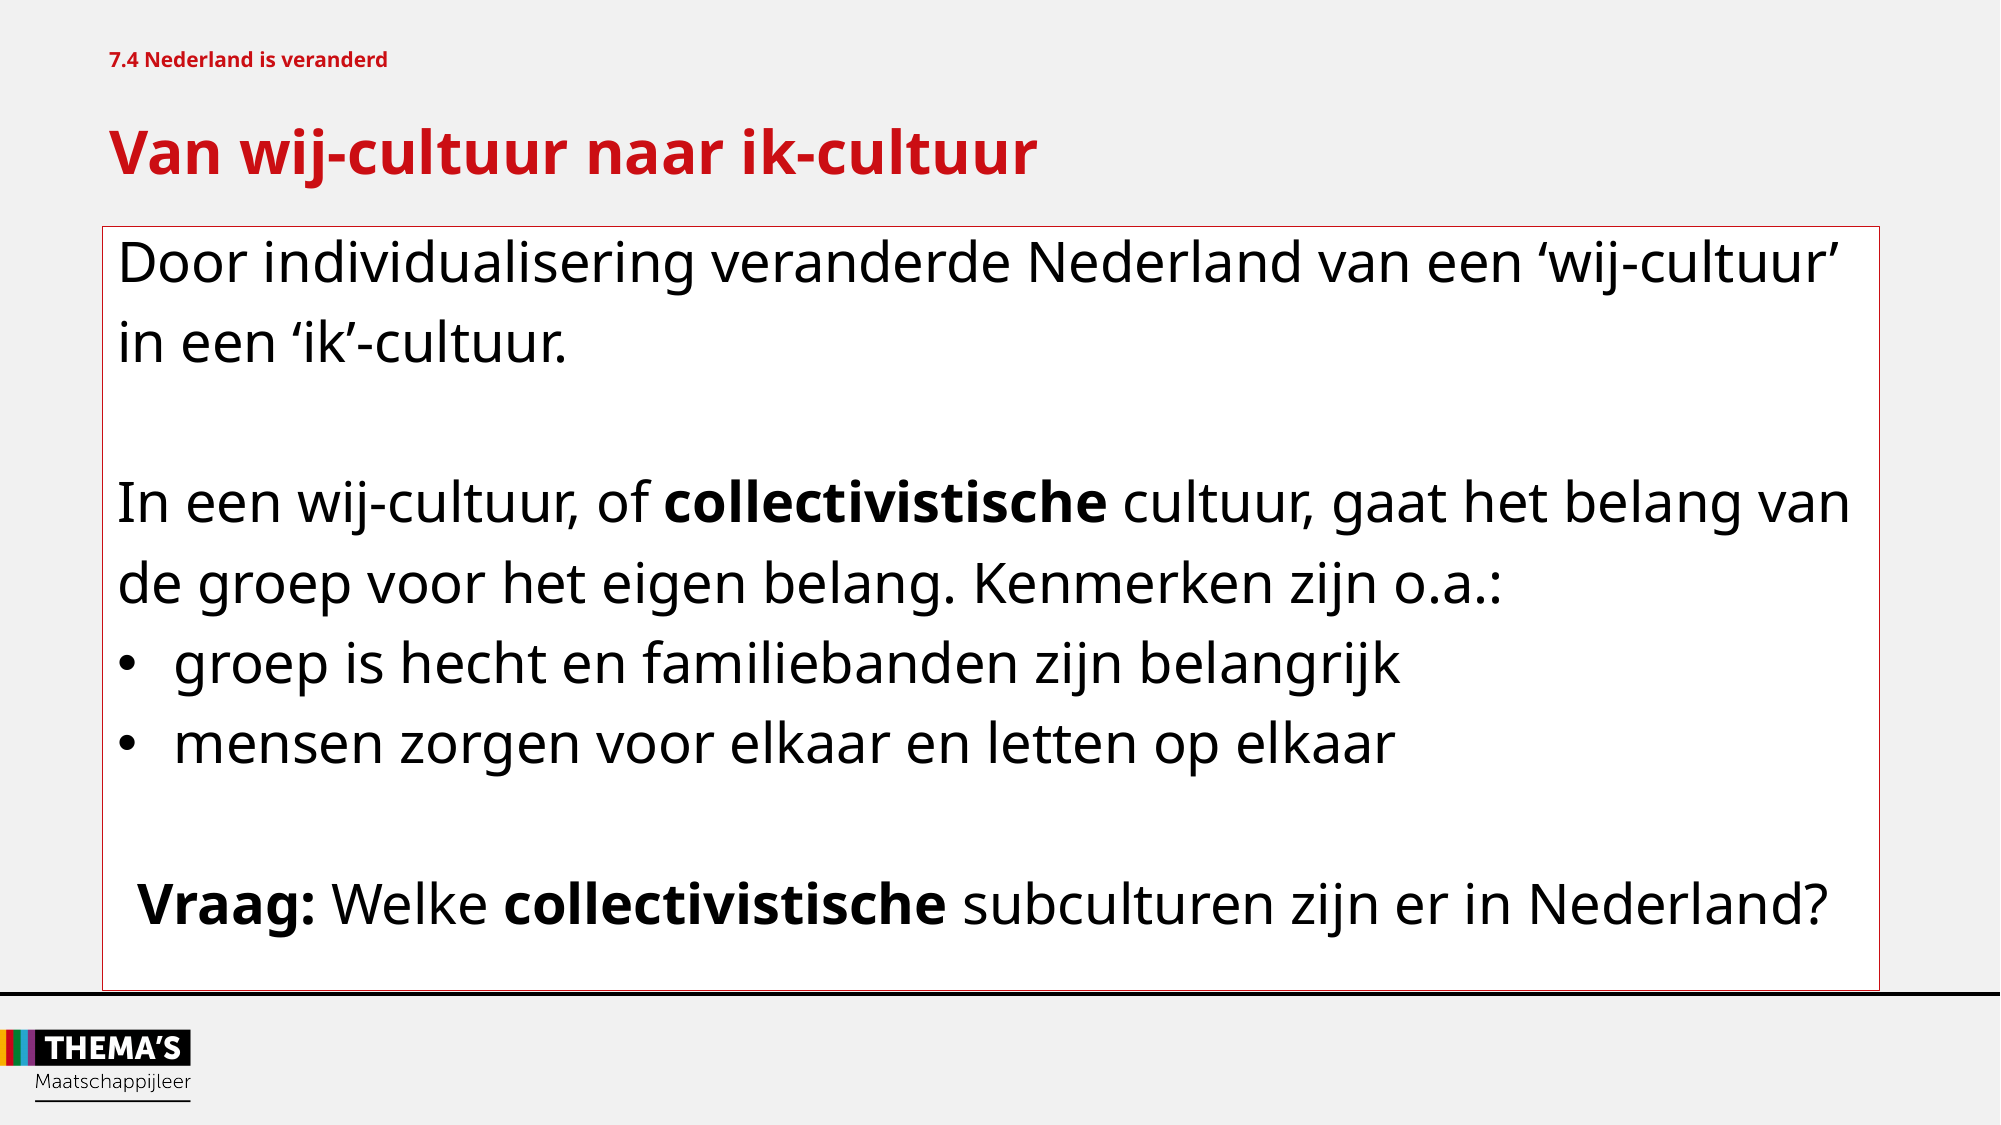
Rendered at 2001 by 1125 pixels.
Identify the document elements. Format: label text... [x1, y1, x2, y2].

list 7.4 Nederland is veranderd [94, 33, 941, 88]
list Door individualisering veranderde Nederland van een ‘wij-cultuur’ in een ‘ik’-cultuur. In een wij-cultuur, of collectivistische cultuur, gaat het belang van de groep voor het eigen belang. Kenmerken zijn o.a.: groep is hecht en familiebanden zijn belangrijk mensen zorgen voor elkaar en letten op elkaar Vraag: Welke collectivistische subculturen zijn er in Nederland? [102, 226, 1880, 991]
list Van wij-cultuur naar ik-cultuur [94, 114, 1879, 205]
picture [0, 993, 203, 1125]
